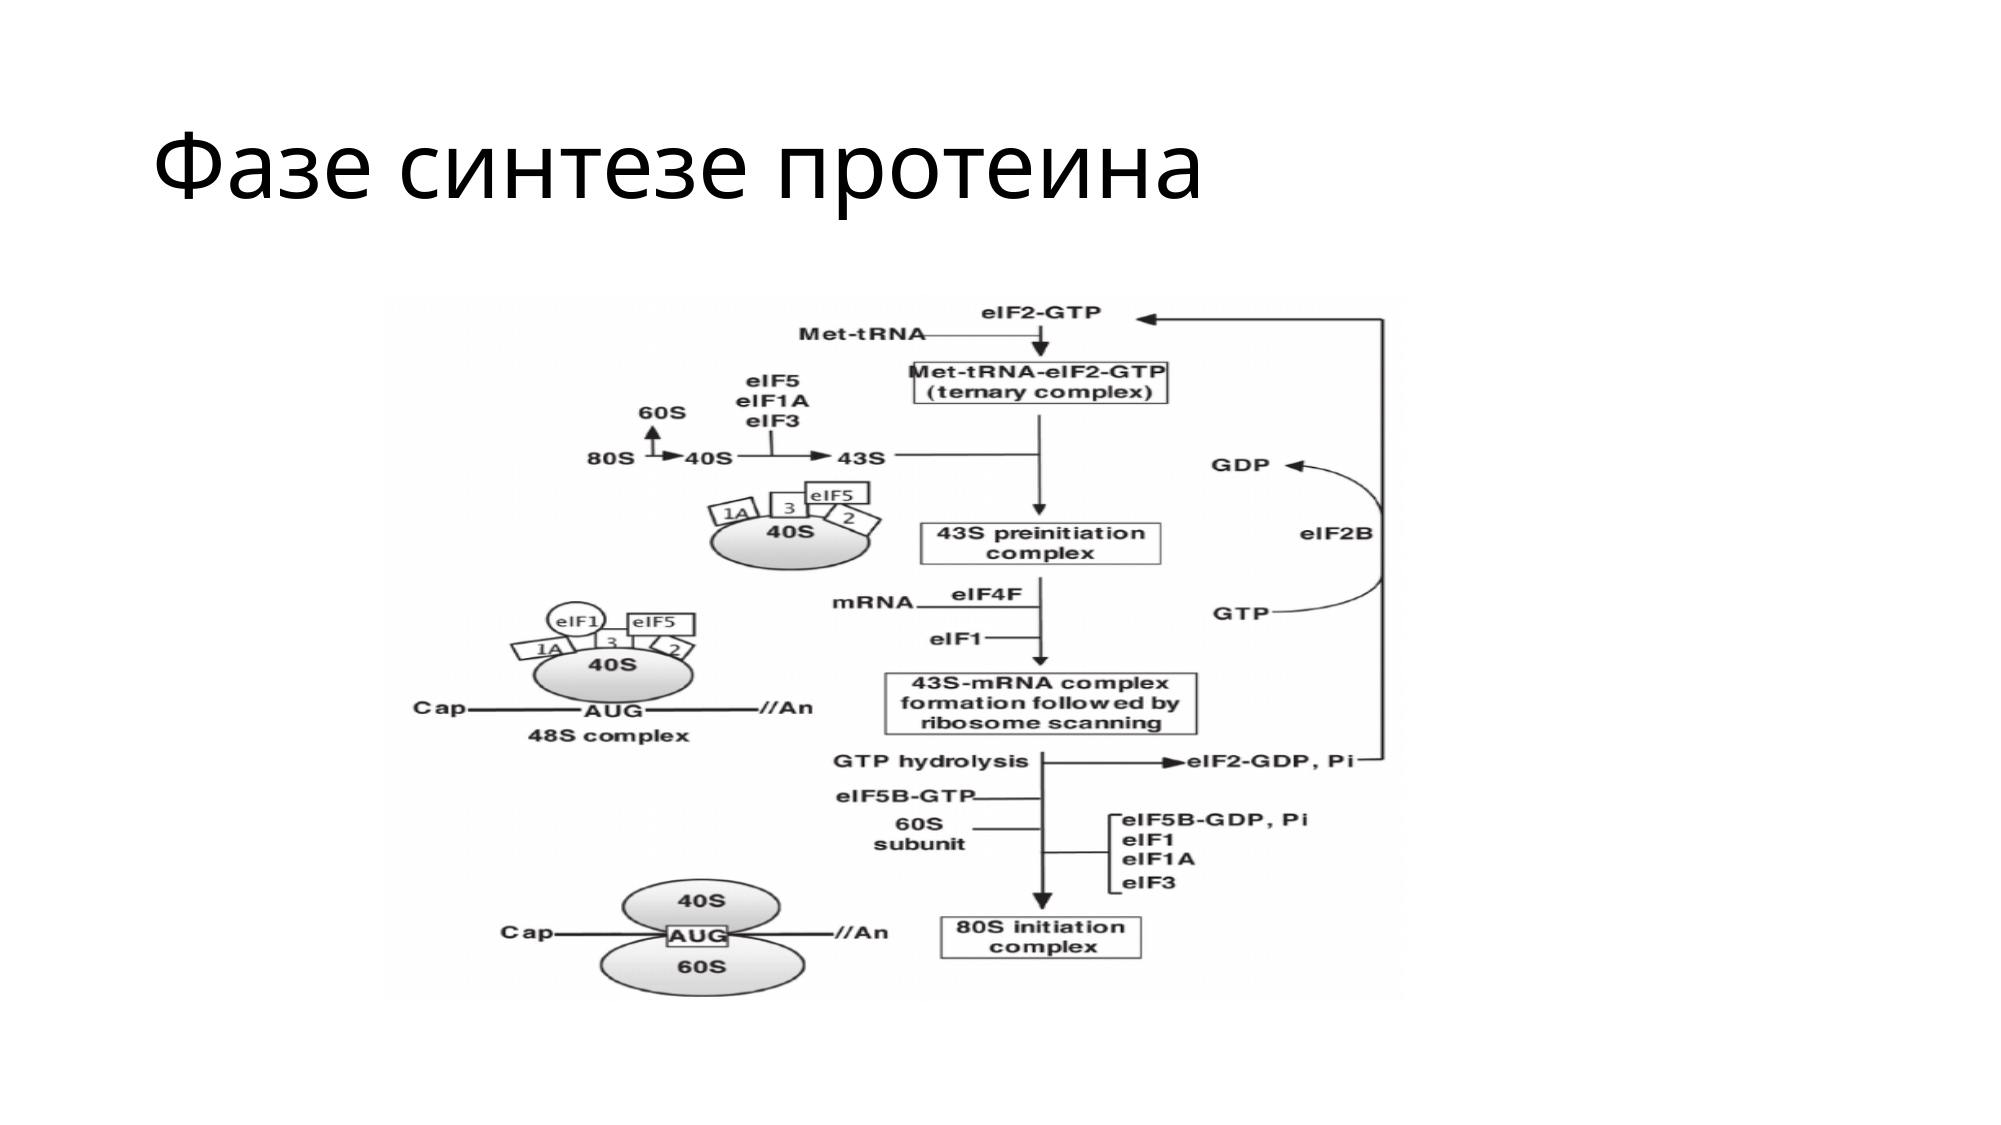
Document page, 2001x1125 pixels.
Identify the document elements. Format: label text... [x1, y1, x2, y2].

title Фазе синтезе протеина [137, 59, 1863, 278]
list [385, 277, 1405, 1003]
